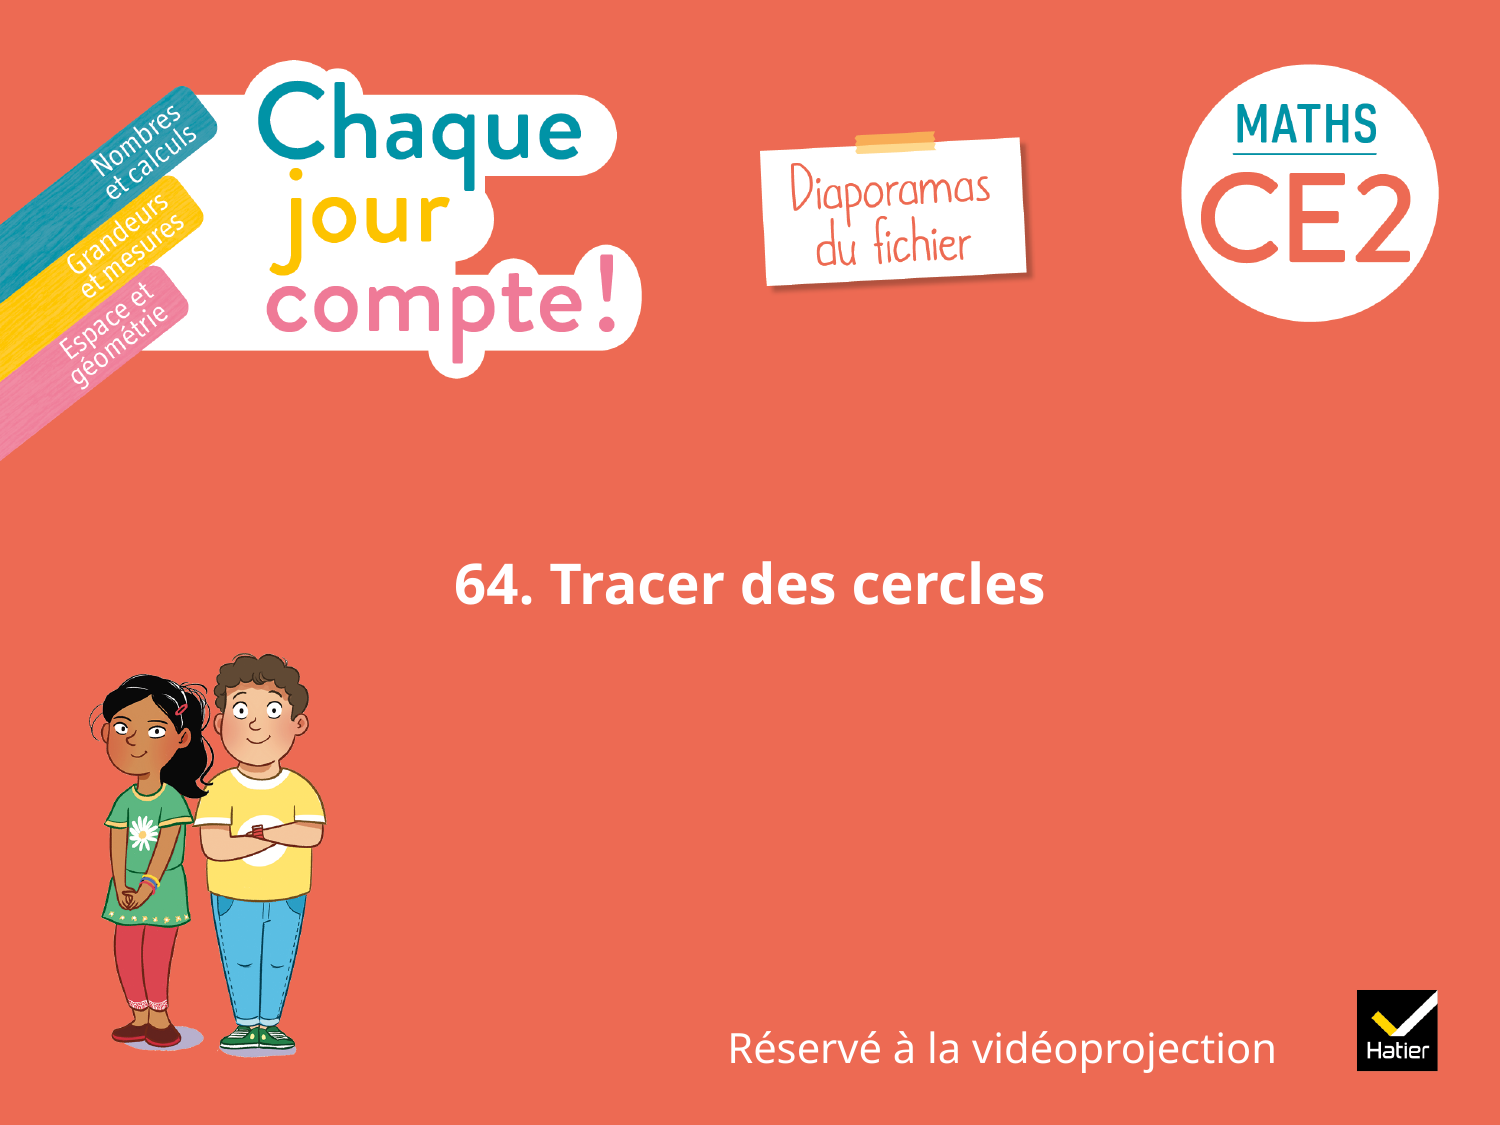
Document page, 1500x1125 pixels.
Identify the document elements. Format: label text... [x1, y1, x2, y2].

title 64. Tracer des cercles [112, 498, 1388, 627]
picture [0, 0, 1500, 1125]
